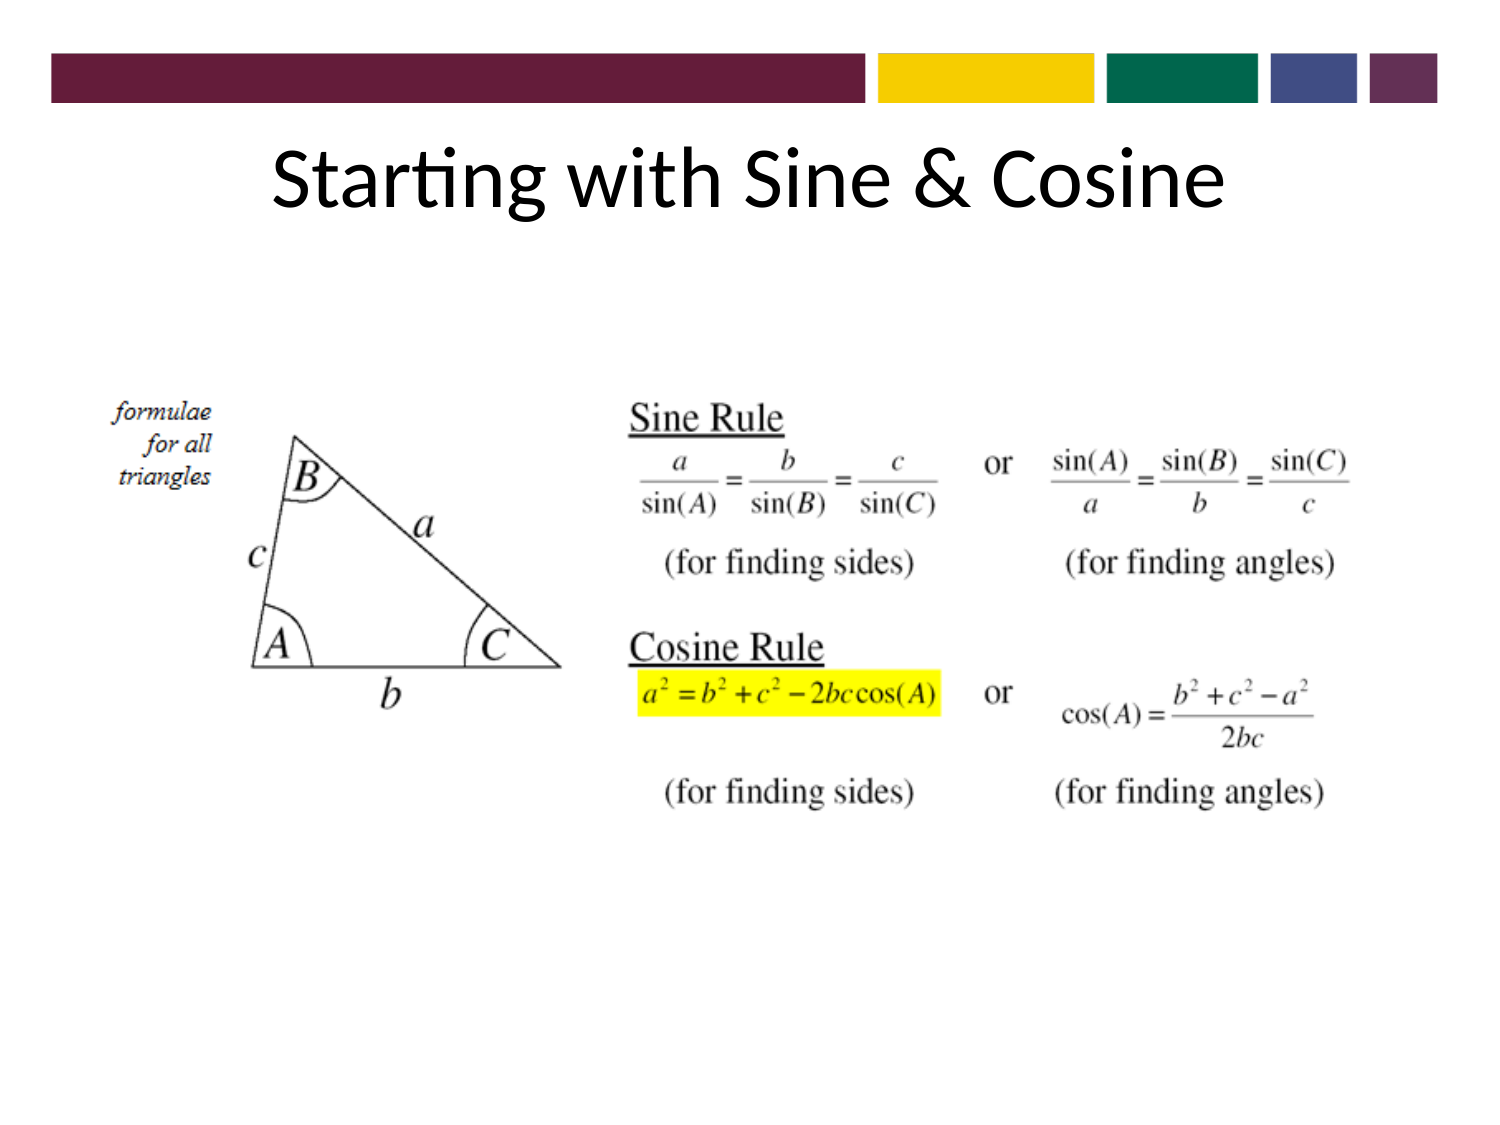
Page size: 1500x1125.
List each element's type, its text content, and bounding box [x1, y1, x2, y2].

title Starting with Sine & Cosine [75, 112, 1425, 233]
picture [99, 374, 1373, 838]
picture [37, 37, 1438, 103]
